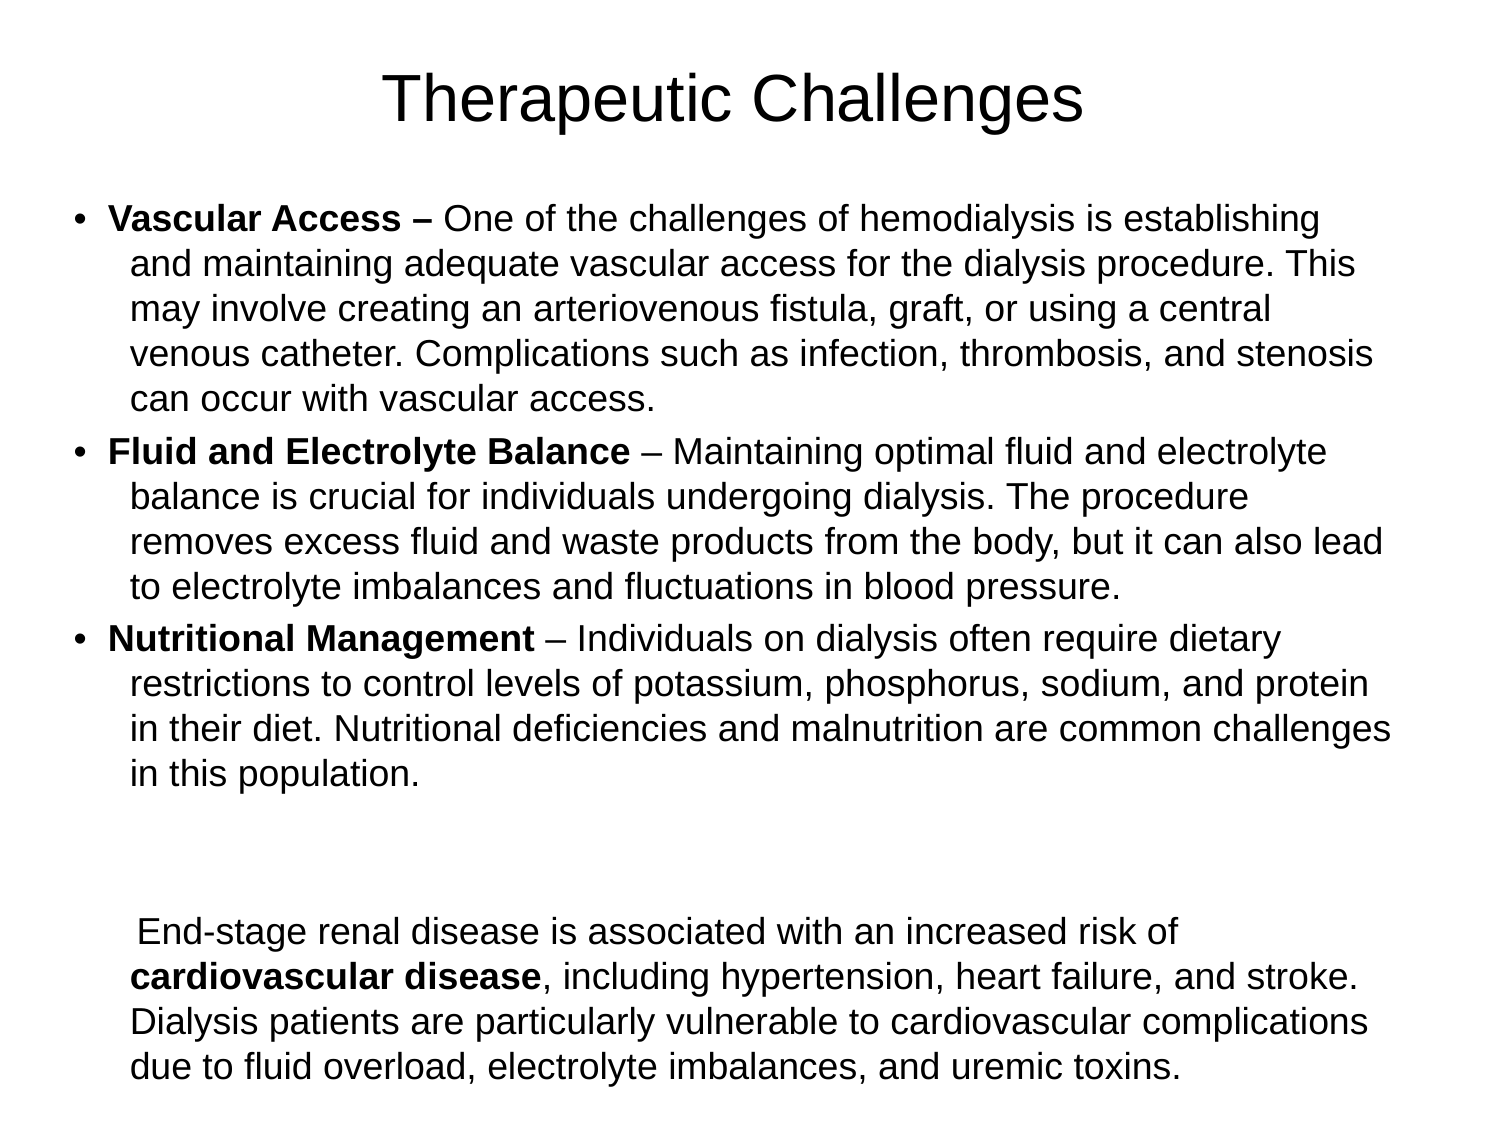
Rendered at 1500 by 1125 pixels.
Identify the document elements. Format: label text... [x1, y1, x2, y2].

list Therapeutic Challenges • Vascular Access – One of the challenges of hemodialysis is establishing and maintaining adequate vascular access for the dialysis procedure. This may involve creating an arteriovenous fistula, graft, or using a central venous catheter. Complications such as infection, thrombosis, and stenosis can occur with vascular access. • Fluid and Electrolyte Balance – Maintaining optimal fluid and electrolyte balance is crucial for individuals undergoing dialysis. The procedure removes excess fluid and waste products from the body, but it can also lead to electrolyte imbalances and fluctuations in blood pressure. • Nutritional Management – Individuals on dialysis often require dietary restrictions to control levels of potassium, phosphorus, sodium, and protein in their diet. Nutritional deficiencies and malnutrition are common challenges in this population. End-stage renal disease is associated with an increased risk of cardiovascular disease, including hypertension, heart failure, and stroke. Dialysis patients are particularly vulnerable to cardiovascular complications due to fluid overload, electrolyte imbalances, and uremic toxins. [58, 46, 1409, 1067]
